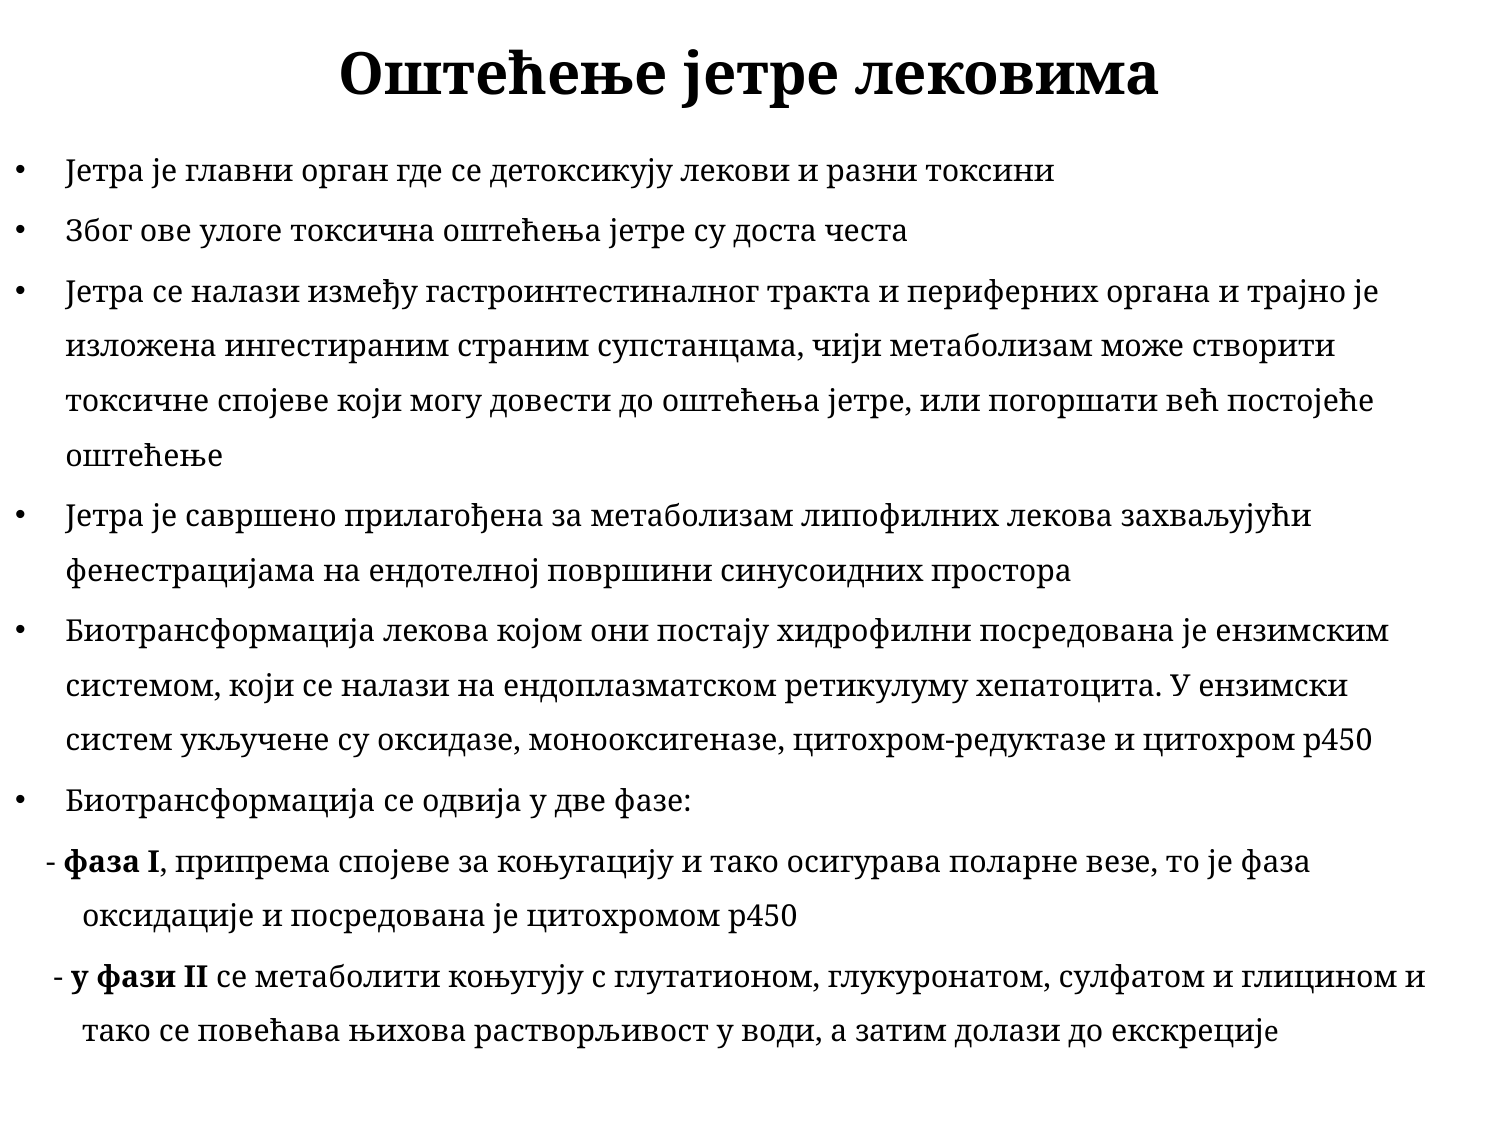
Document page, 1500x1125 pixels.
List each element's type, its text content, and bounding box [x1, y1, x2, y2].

list Јетра је главни орган где се детоксикују лекови и разни токсини Због ове улоге токсична оштећења јетре су доста честа Јетра се налази између гастроинтестиналног тракта и периферних органа и трајно је изложена ингестираним страним супстанцама, чији метаболизам може створити токсичне спојеве који могу довести до оштећења јетре, или погоршати већ постојеће оштећење Јетра је савршено прилагођена за метаболизам липофилних лекова захваљујући фенестрацијама на ендотелној површини синусоидних простора Биотрансформација лекова којом они постају хидрофилни посредована је ензимским системом, који се налази на ендоплазматском ретикулуму хепатоцита. У ензимски систем укључене су оксидазе, монооксигеназе, цитохром-редуктазе и цитохром p450 Биотрансформација се одвија у две фазе: - фаза I, припрема спојеве за коњугацију и тако осигурава поларне везе, то је фаза оксидације и посредована је цитохромом p450 - у фази II се метаболити коњугују с глутатионом, глукуронатом, сулфатом и глицином и тако се повећава њихова растворљивост у води, а затим долази до екскреције [0, 125, 1463, 1063]
title Оштећење јетре лековима [75, 6, 1425, 125]
